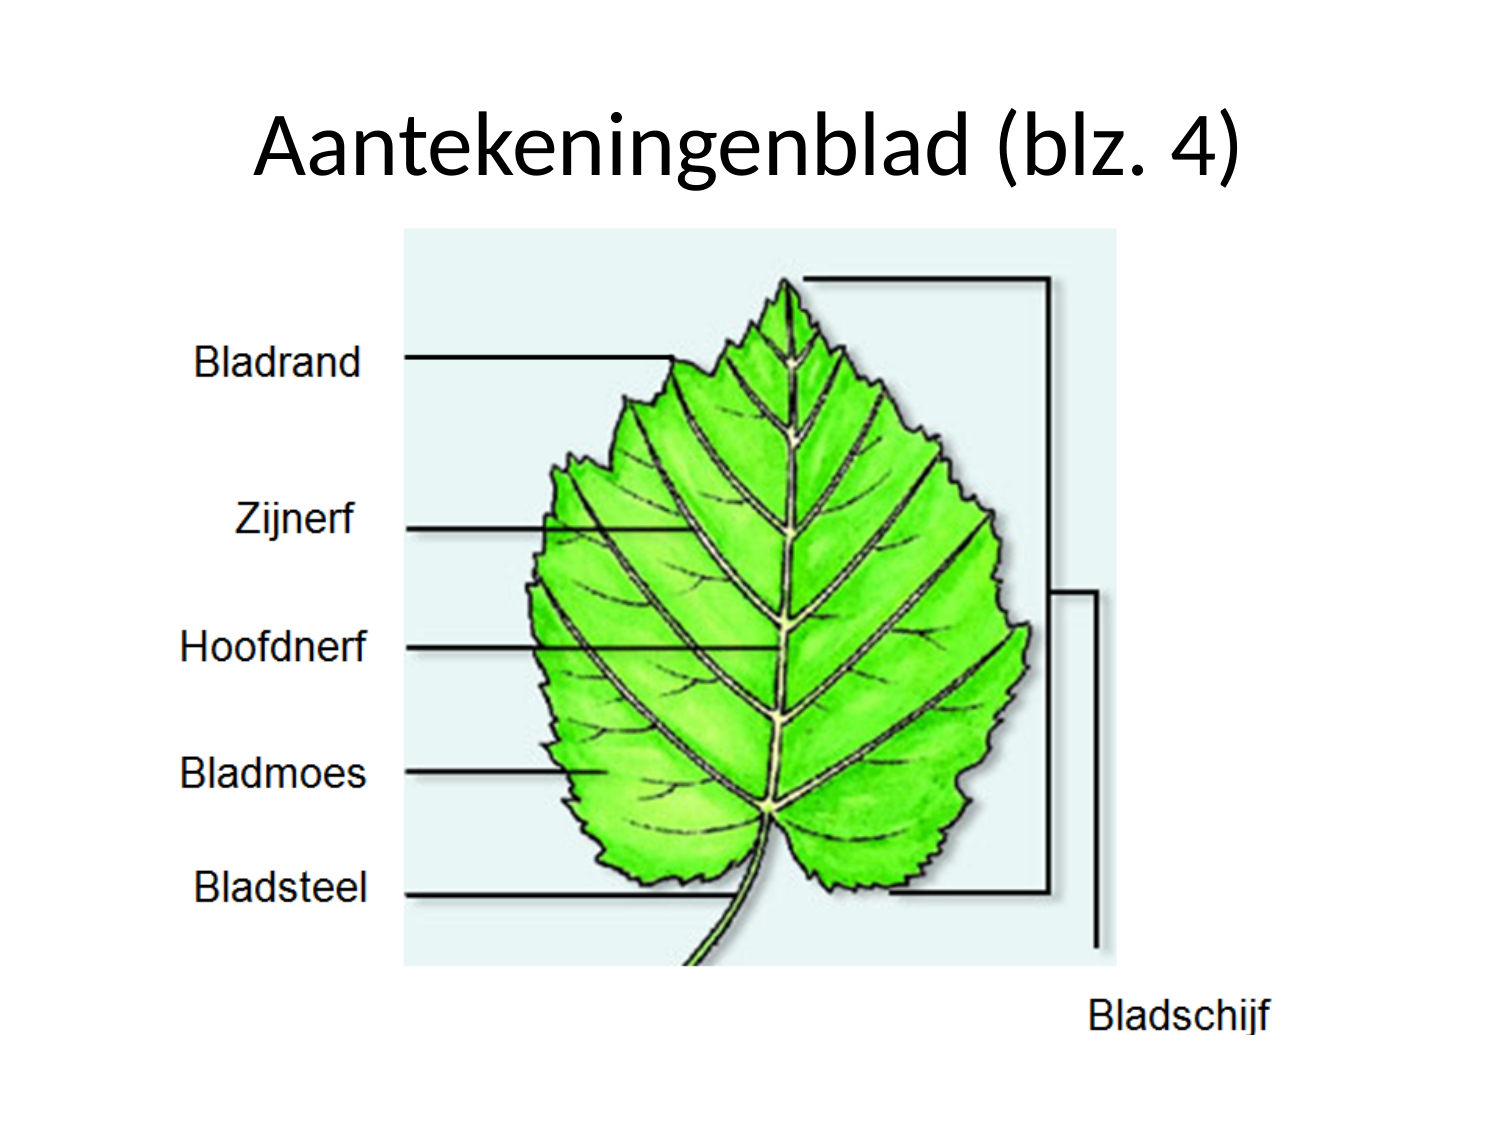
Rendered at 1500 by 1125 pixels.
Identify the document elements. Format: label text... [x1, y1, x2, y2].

picture [170, 207, 1282, 1036]
title Aantekeningenblad (blz. 4) [75, 45, 1425, 233]
